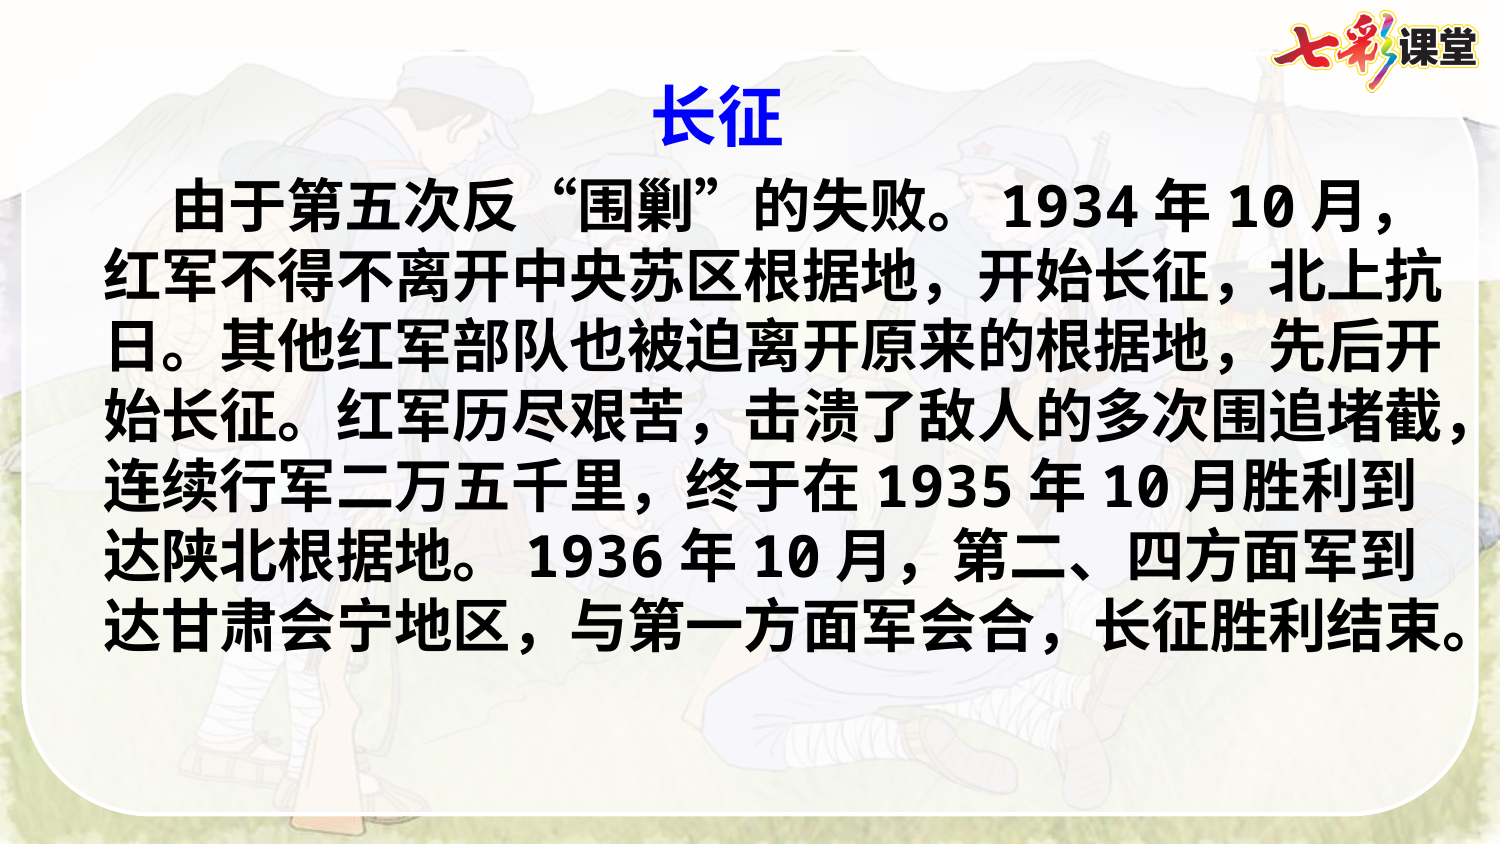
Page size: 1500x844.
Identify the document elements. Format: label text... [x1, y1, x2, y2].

text_box 长征 [635, 67, 799, 163]
picture [0, 0, 1500, 844]
text_box 由于第五次反“围剿”的失败。1934年10月，红军不得不离开中央苏区根据地，开始长征，北上抗日。其他红军部队也被迫离开原来的根据地，先后开始长征。红军历尽艰苦，击溃了敌人的多次围追堵截，连续行军二万五千里，终于在1935年10月胜利到达陕北根据地。1936年10月，第二、四方面军到达甘肃会宁地区，与第一方面军会合，长征胜利结束。 [88, 161, 1459, 667]
